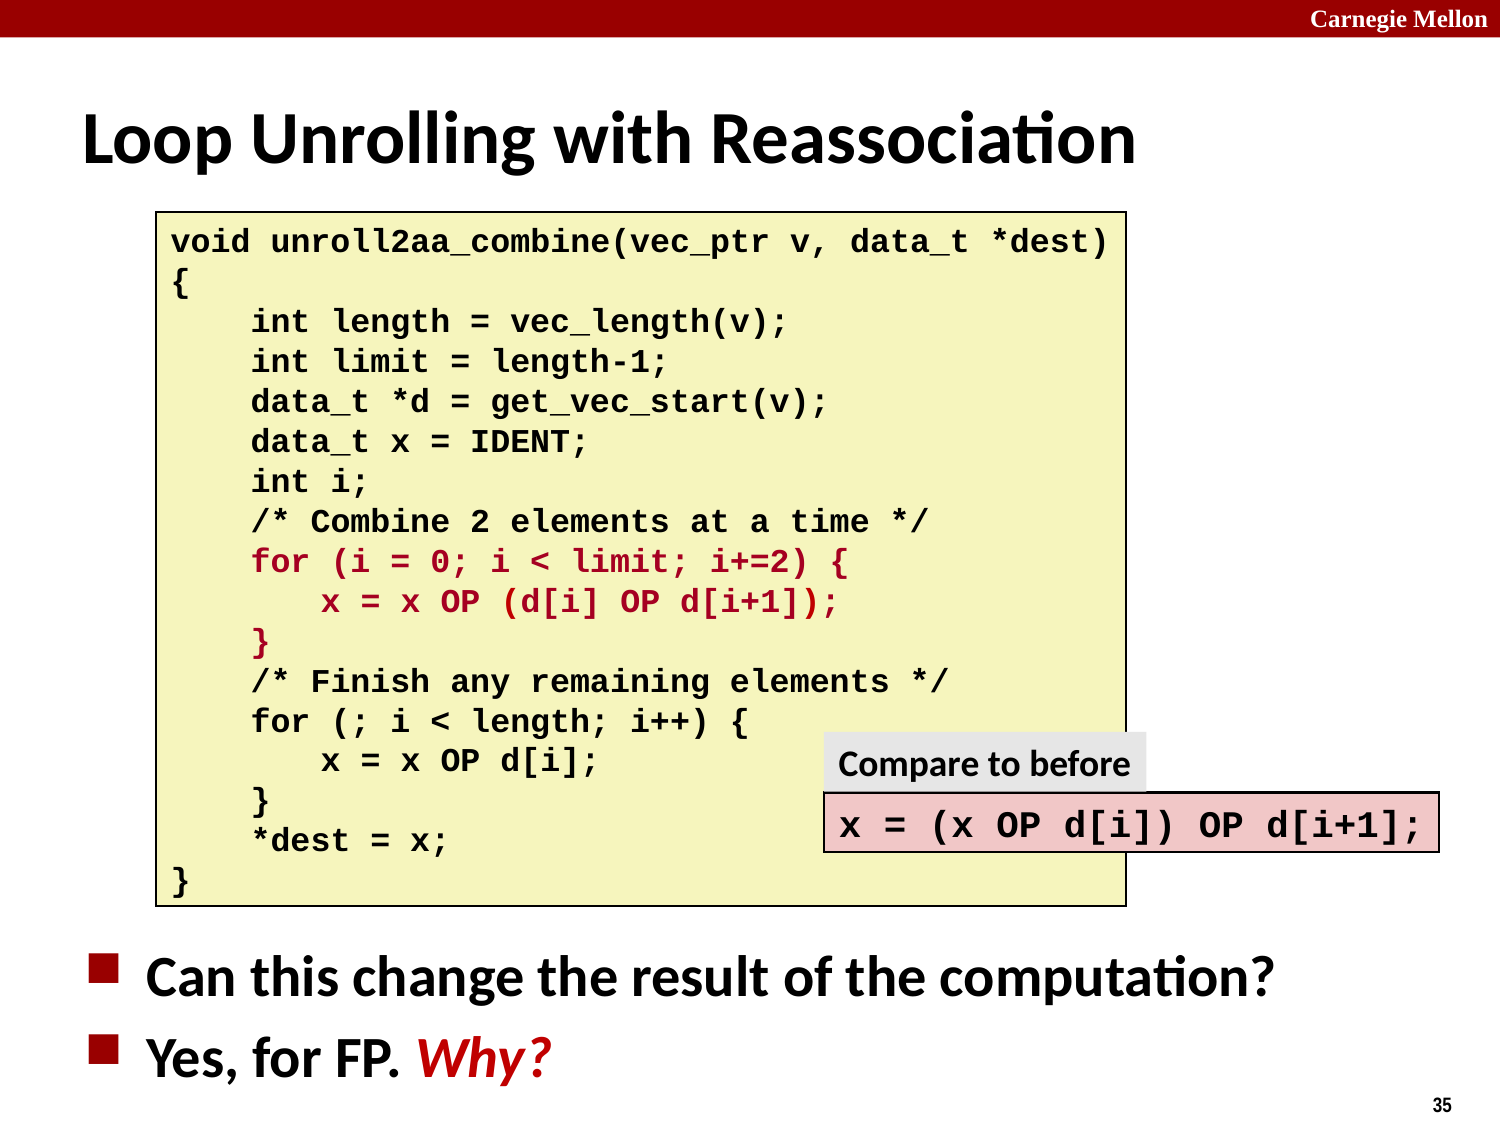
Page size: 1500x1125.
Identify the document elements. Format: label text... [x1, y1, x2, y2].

text_box void unroll2aa_combine(vec_ptr v, data_t *dest) { int length = vec_length(v); int limit = length-1; data_t *d = get_vec_start(v); data_t x = IDENT; int i; /* Combine 2 elements at a time */ for (i = 0; i < limit; i+=2) { x = x OP (d[i] OP d[i+1]); } /* Finish any remaining elements */ for (; i < length; i++) { x = x OP d[i]; } *dest = x; } [155, 212, 1126, 906]
list Can this change the result of the computation? Yes, for FP. Why? [74, 929, 1378, 1026]
title Loop Unrolling with Reassociation [66, 71, 1313, 197]
text_box x = (x OP d[i]) OP d[i+1]; [824, 792, 1439, 852]
text_box Compare to before [823, 731, 1147, 792]
